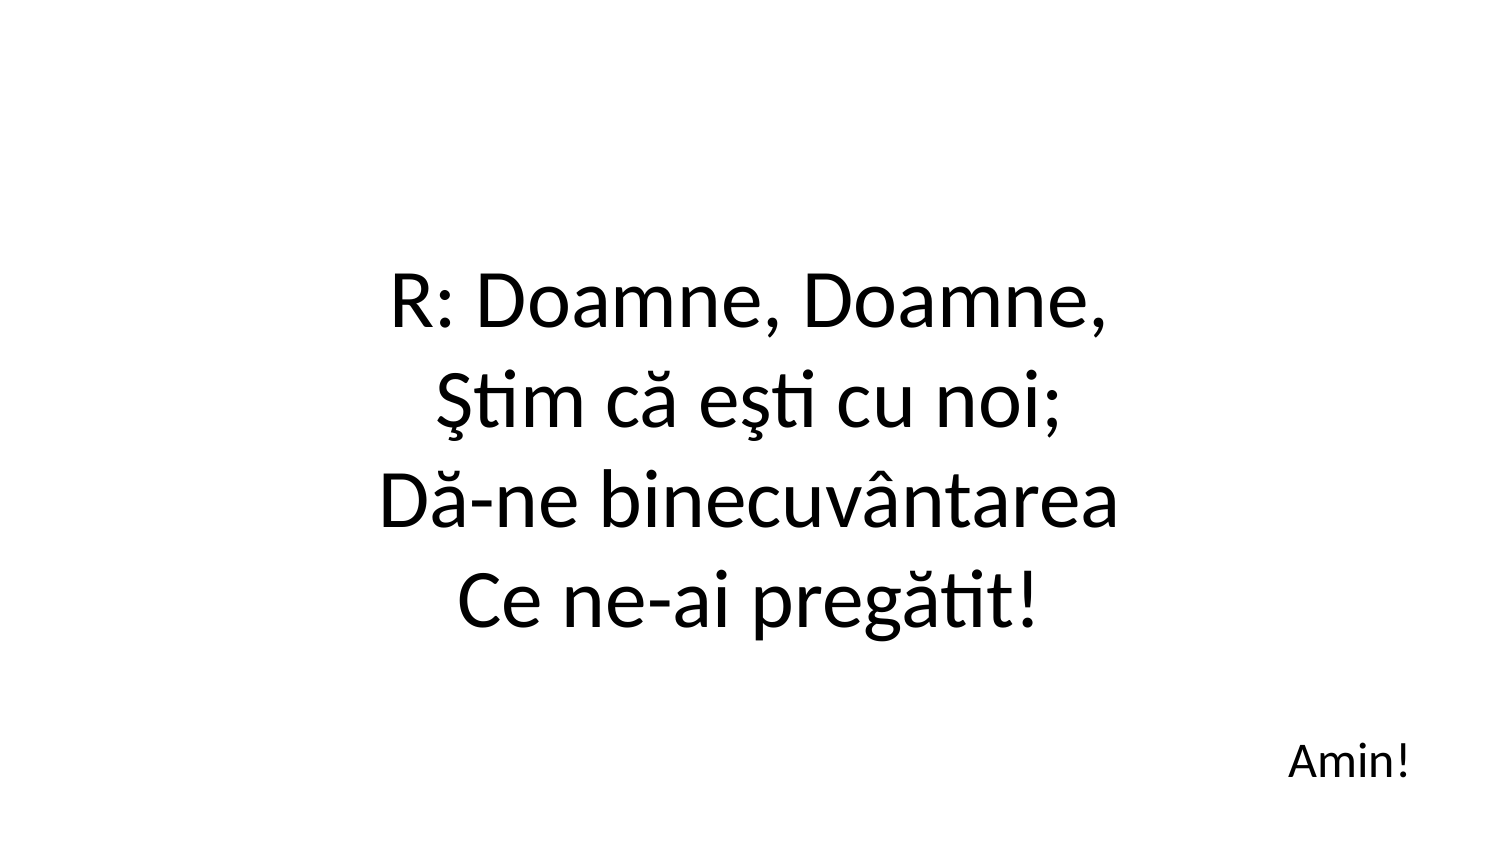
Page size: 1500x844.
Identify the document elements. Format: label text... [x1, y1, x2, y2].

text_box R: Doamne, Doamne, Ştim că eşti cu noi; Dă-ne binecuvântarea Ce ne-ai pregătit! [363, 192, 1137, 652]
text_box Amin! [1273, 674, 1427, 795]
